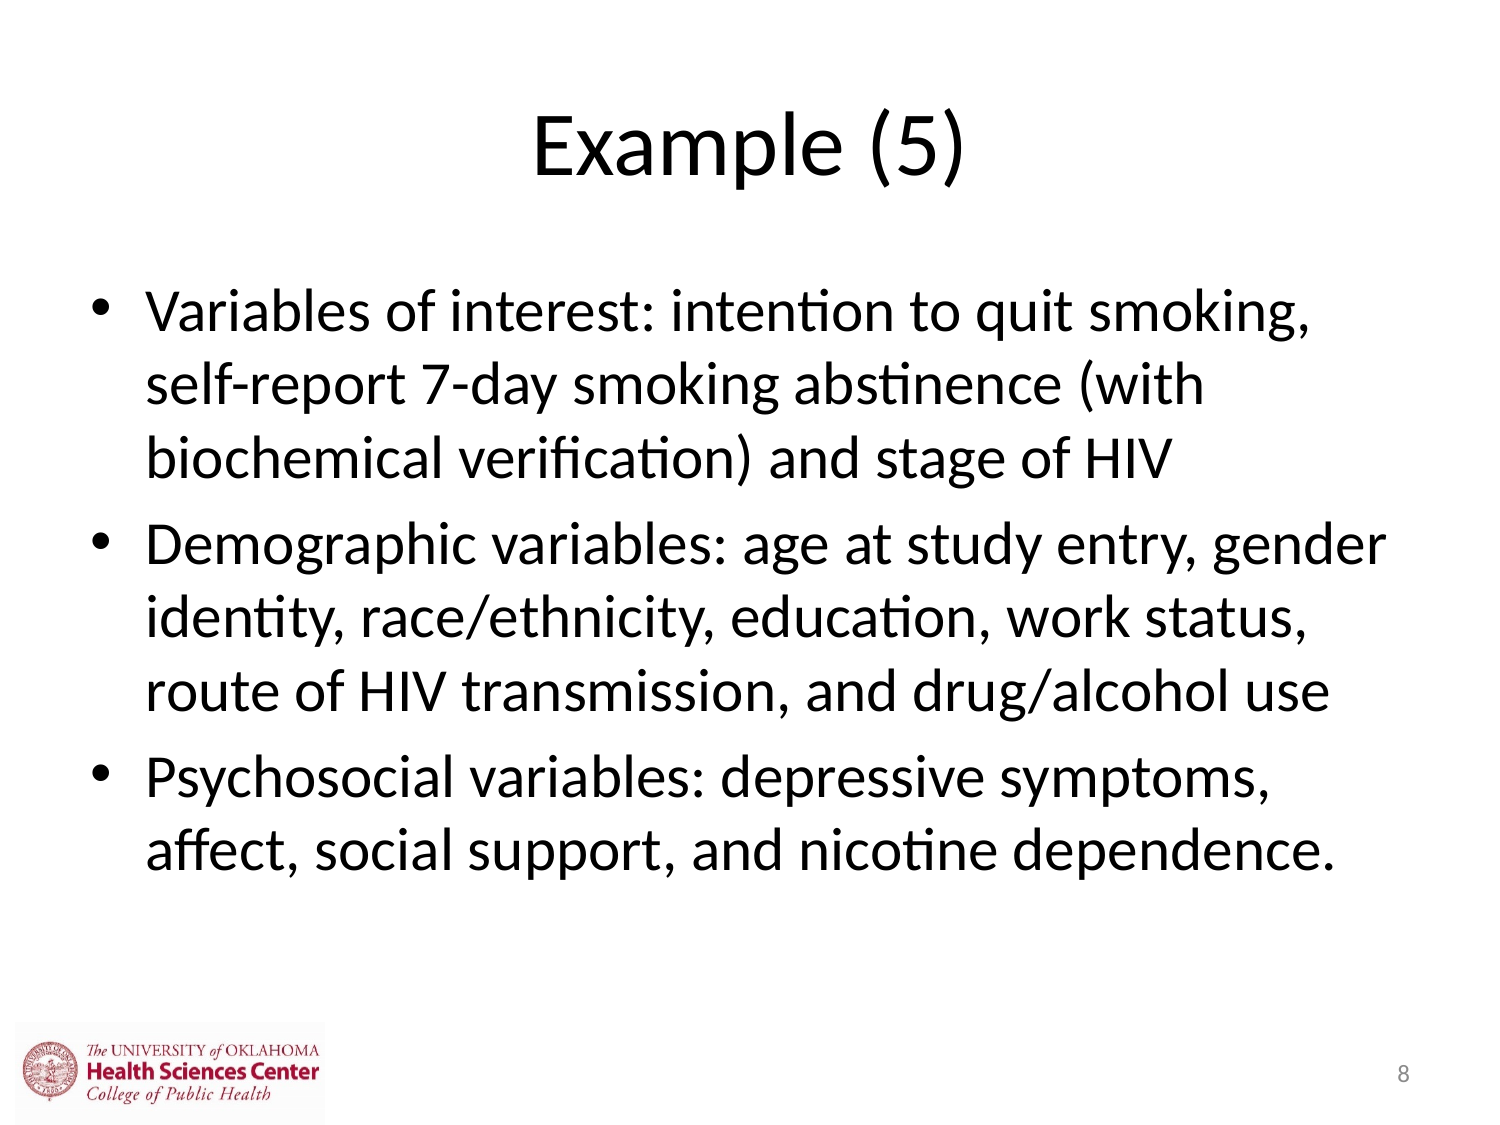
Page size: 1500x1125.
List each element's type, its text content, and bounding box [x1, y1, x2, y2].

list Variables of interest: intention to quit smoking, self-report 7-day smoking abstinence (with biochemical verification) and stage of HIV Demographic variables: age at study entry, gender identity, race/ethnicity, education, work status, route of HIV transmission, and drug/alcohol use Psychosocial variables: depressive symptoms, affect, social support, and nicotine dependence. [75, 262, 1425, 1005]
title Example (5) [75, 45, 1425, 233]
picture [15, 1022, 325, 1125]
slide_number 8 [1074, 1042, 1425, 1103]
